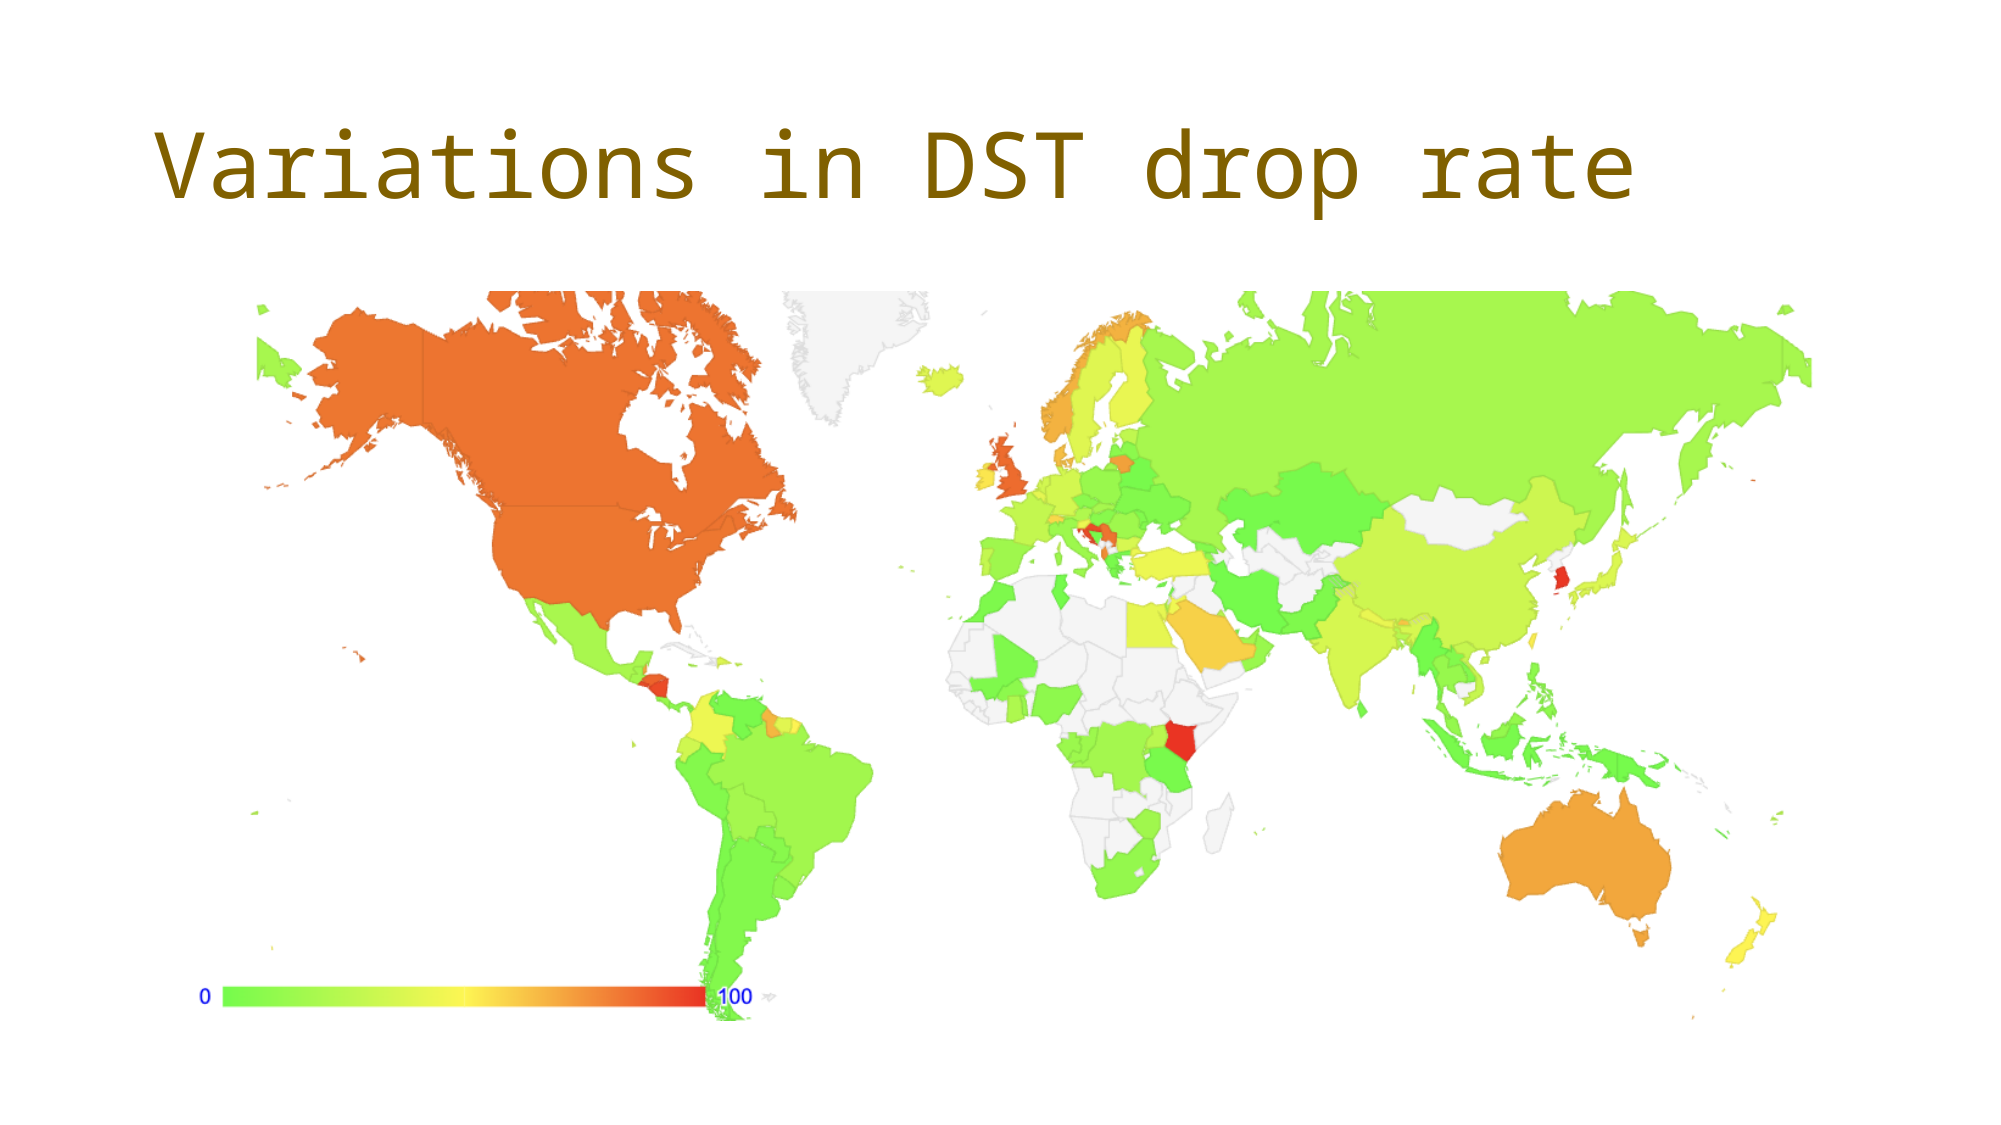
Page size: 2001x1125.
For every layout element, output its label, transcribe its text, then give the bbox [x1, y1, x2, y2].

title Variations in DST drop rate [137, 59, 1863, 278]
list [185, 291, 1814, 1021]
